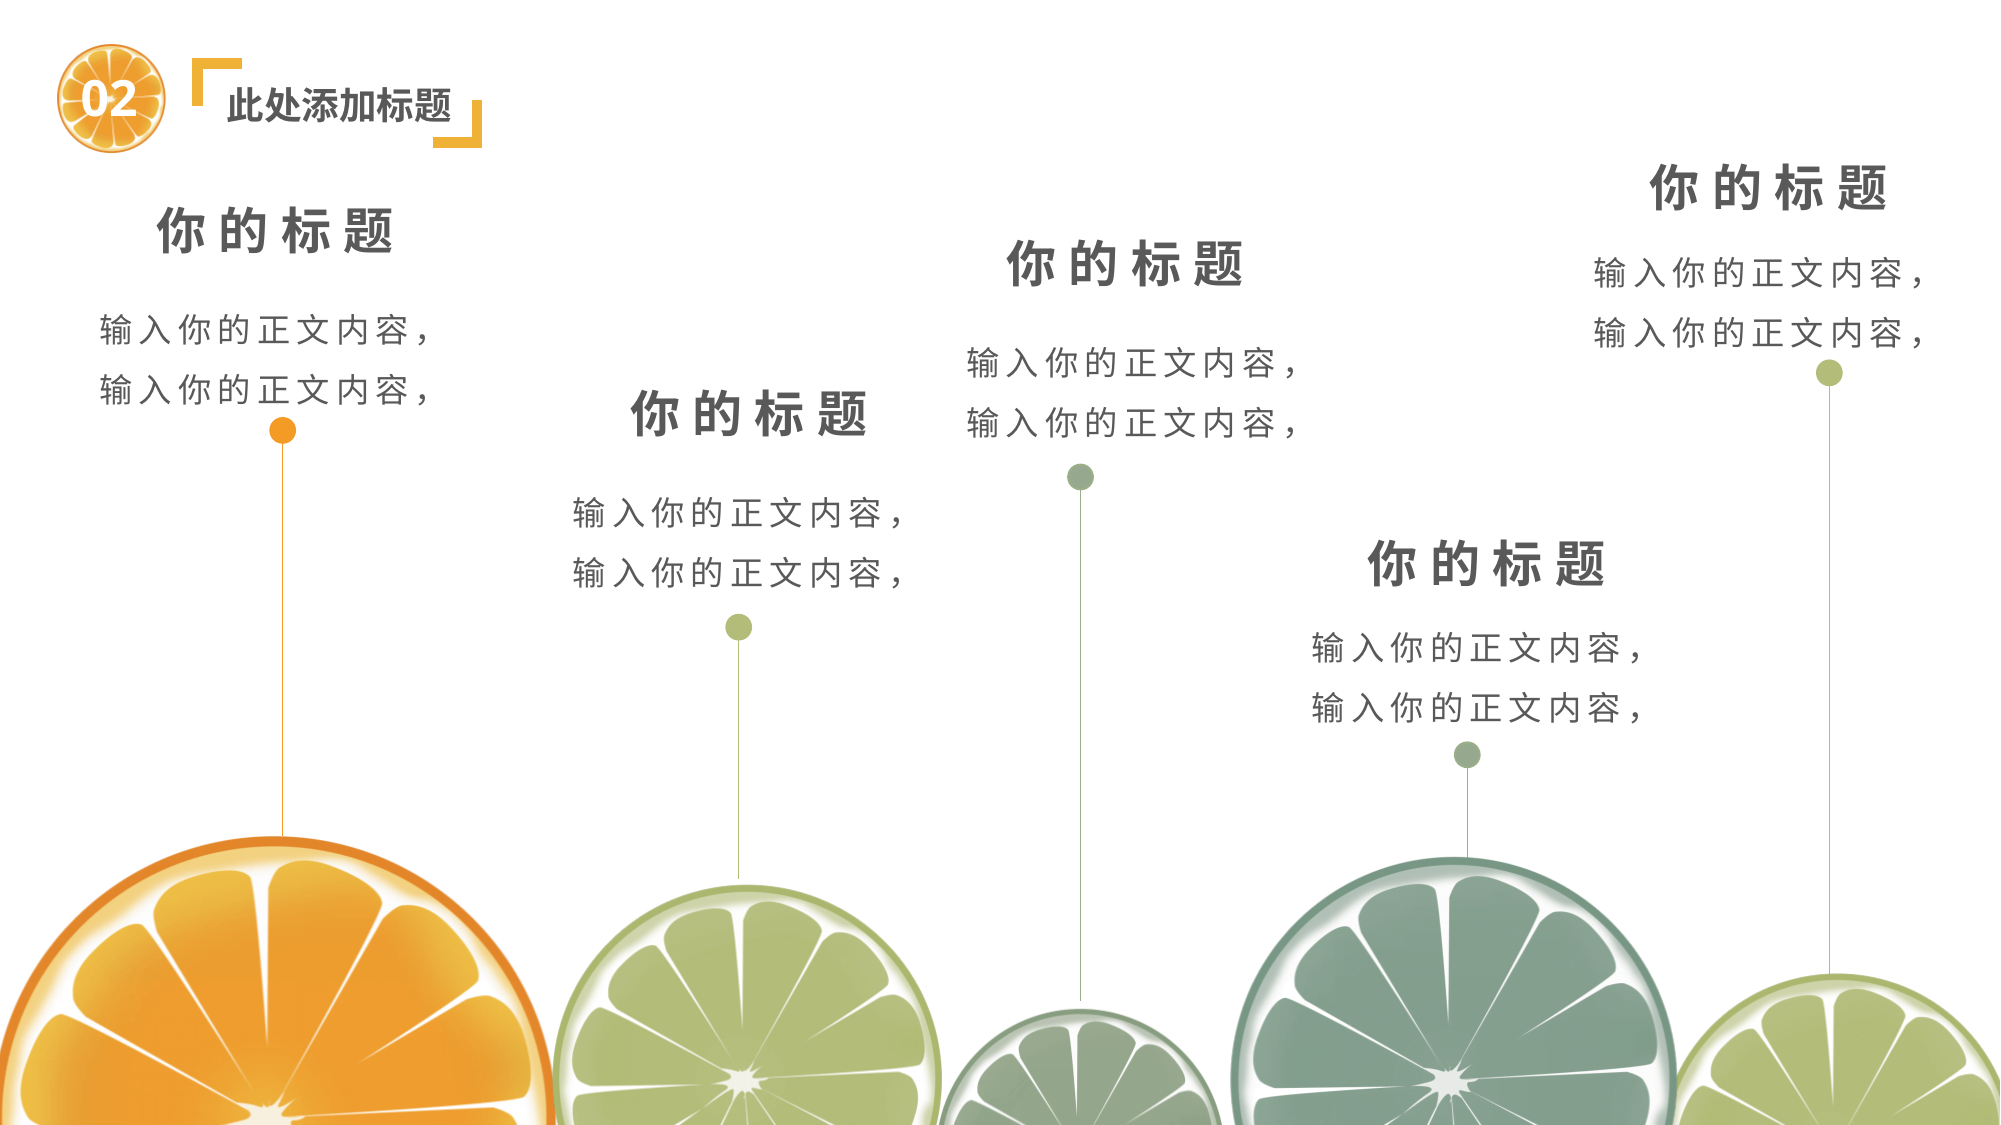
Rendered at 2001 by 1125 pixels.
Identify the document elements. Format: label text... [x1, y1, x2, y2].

text_box 输入你的正文内容， 输入你的正文内容， [1578, 225, 1941, 360]
text_box 你的标题 [141, 192, 424, 268]
text_box 你的标题 [991, 225, 1274, 300]
text_box 输入你的正文内容， 输入你的正文内容， [84, 281, 446, 360]
text_box 你的标题 [1635, 149, 1918, 225]
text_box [0, 360, 2000, 1125]
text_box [54, 44, 477, 156]
text_box 输入你的正文内容， 输入你的正文内容， [951, 314, 1313, 360]
